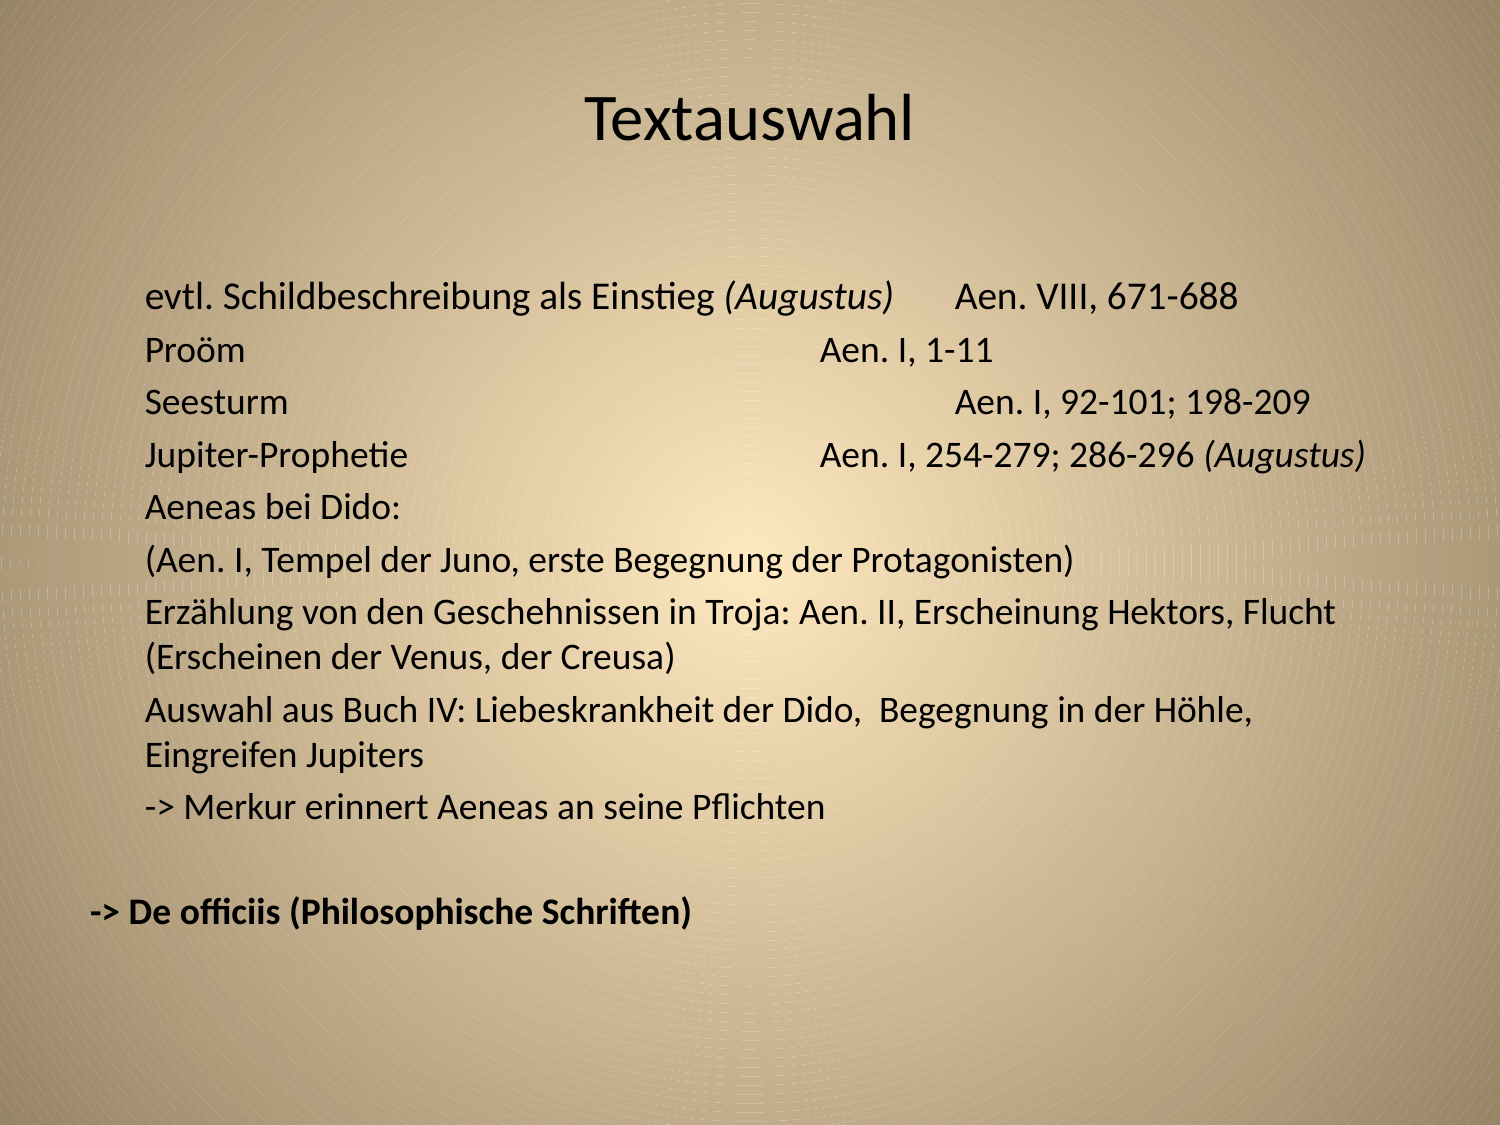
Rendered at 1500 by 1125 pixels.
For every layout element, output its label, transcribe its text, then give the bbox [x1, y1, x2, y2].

list evtl. Schildbeschreibung als Einstieg (Augustus) Aen. VIII, 671-688 Proöm Aen. I, 1-11 Seesturm Aen. I, 92-101; 198-209 Jupiter-Prophetie Aen. I, 254-279; 286-296 (Augustus) Aeneas bei Dido: (Aen. I, Tempel der Juno, erste Begegnung der Protagonisten) Erzählung von den Geschehnissen in Troja: Aen. II, Erscheinung Hektors, Flucht (Erscheinen der Venus, der Creusa) Auswahl aus Buch IV: Liebeskrankheit der Dido, Begegnung in der Höhle, Eingreifen Jupiters -> Merkur erinnert Aeneas an seine Pflichten -> De officiis (Philosophische Schriften) [75, 262, 1425, 1005]
title Textauswahl [75, 45, 1425, 233]
